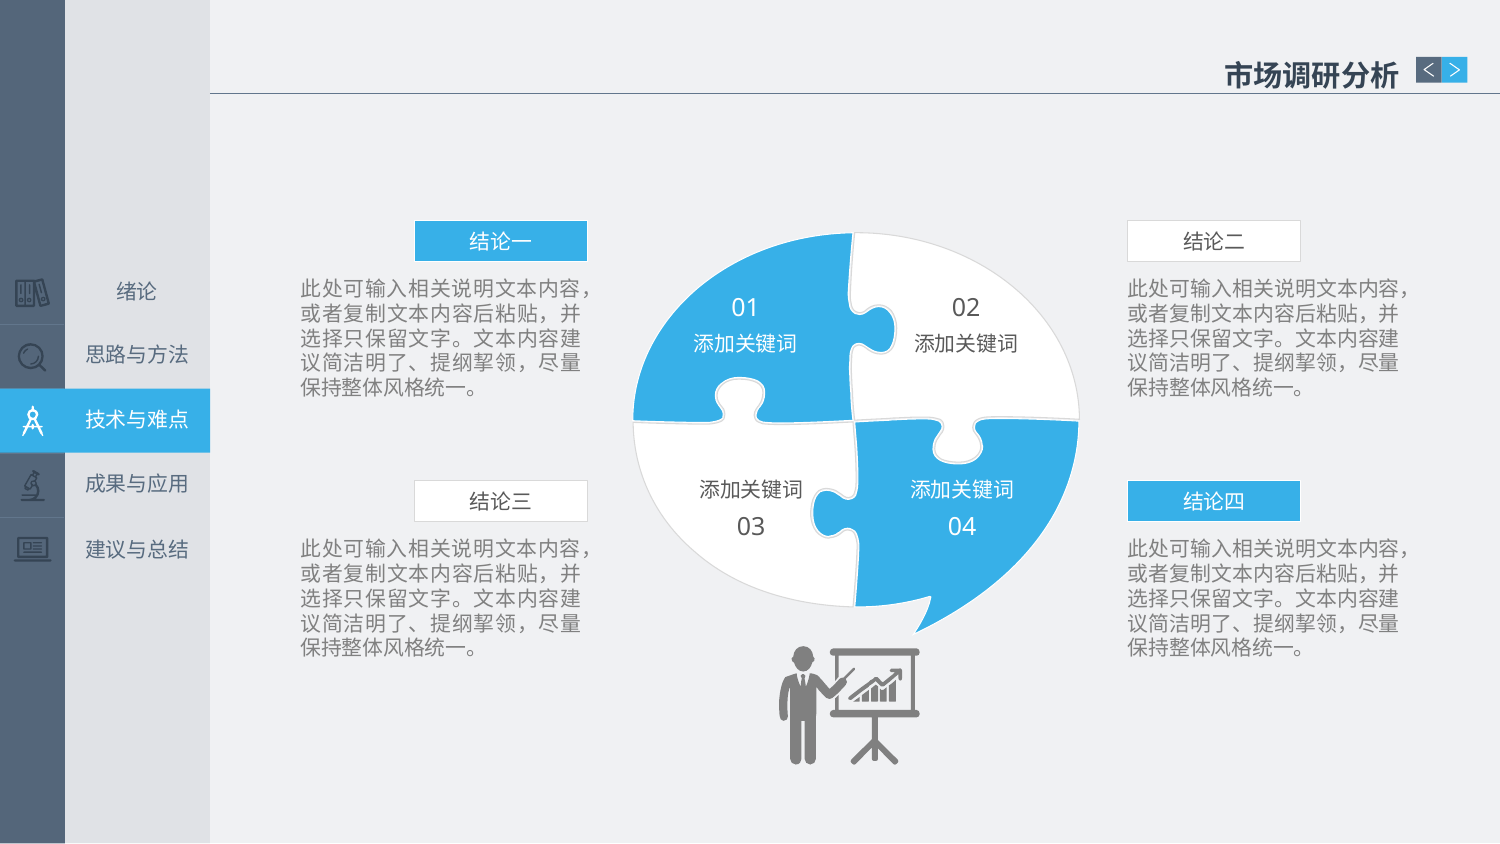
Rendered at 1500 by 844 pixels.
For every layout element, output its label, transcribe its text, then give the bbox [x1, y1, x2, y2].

text_box 此处可输入相关说明文本内容，或者复制文本内容后粘贴，并选择只保留文字。文本内容建议简洁明了、提纲挈领，尽量保持整体风格统一。 [300, 535, 582, 661]
text_box [20, 470, 46, 502]
text_box 结论二 [1126, 219, 1303, 263]
text_box 成果与应用 [70, 463, 204, 503]
text_box [0, 386, 212, 455]
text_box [1441, 56, 1468, 83]
text_box 建议与总结 [70, 529, 204, 569]
text_box [22, 405, 44, 437]
text_box [13, 536, 52, 562]
text_box 结论一 [412, 219, 589, 263]
text_box 绪论 [101, 271, 173, 311]
text_box 思路与方法 [70, 334, 204, 374]
text_box 此处可输入相关说明文本内容，或者复制文本内容后粘贴，并选择只保留文字。文本内容建议简洁明了、提纲挈领，尽量保持整体风格统一。 [300, 275, 582, 401]
text_box 技术与难点 [70, 399, 204, 439]
text_box 市场调研分析 [962, 40, 1400, 93]
text_box [17, 343, 47, 372]
text_box 结论四 [1126, 479, 1303, 523]
text_box [15, 278, 50, 308]
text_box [778, 645, 920, 766]
text_box 此处可输入相关说明文本内容，或者复制文本内容后粘贴，并选择只保留文字。文本内容建议简洁明了、提纲挈领，尽量保持整体风格统一。 [1127, 535, 1400, 661]
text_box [1415, 56, 1440, 83]
text_box 结论三 [412, 479, 589, 523]
text_box 此处可输入相关说明文本内容，或者复制文本内容后粘贴，并选择只保留文字。文本内容建议简洁明了、提纲挈领，尽量保持整体风格统一。 [1127, 275, 1400, 401]
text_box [632, 232, 1080, 635]
